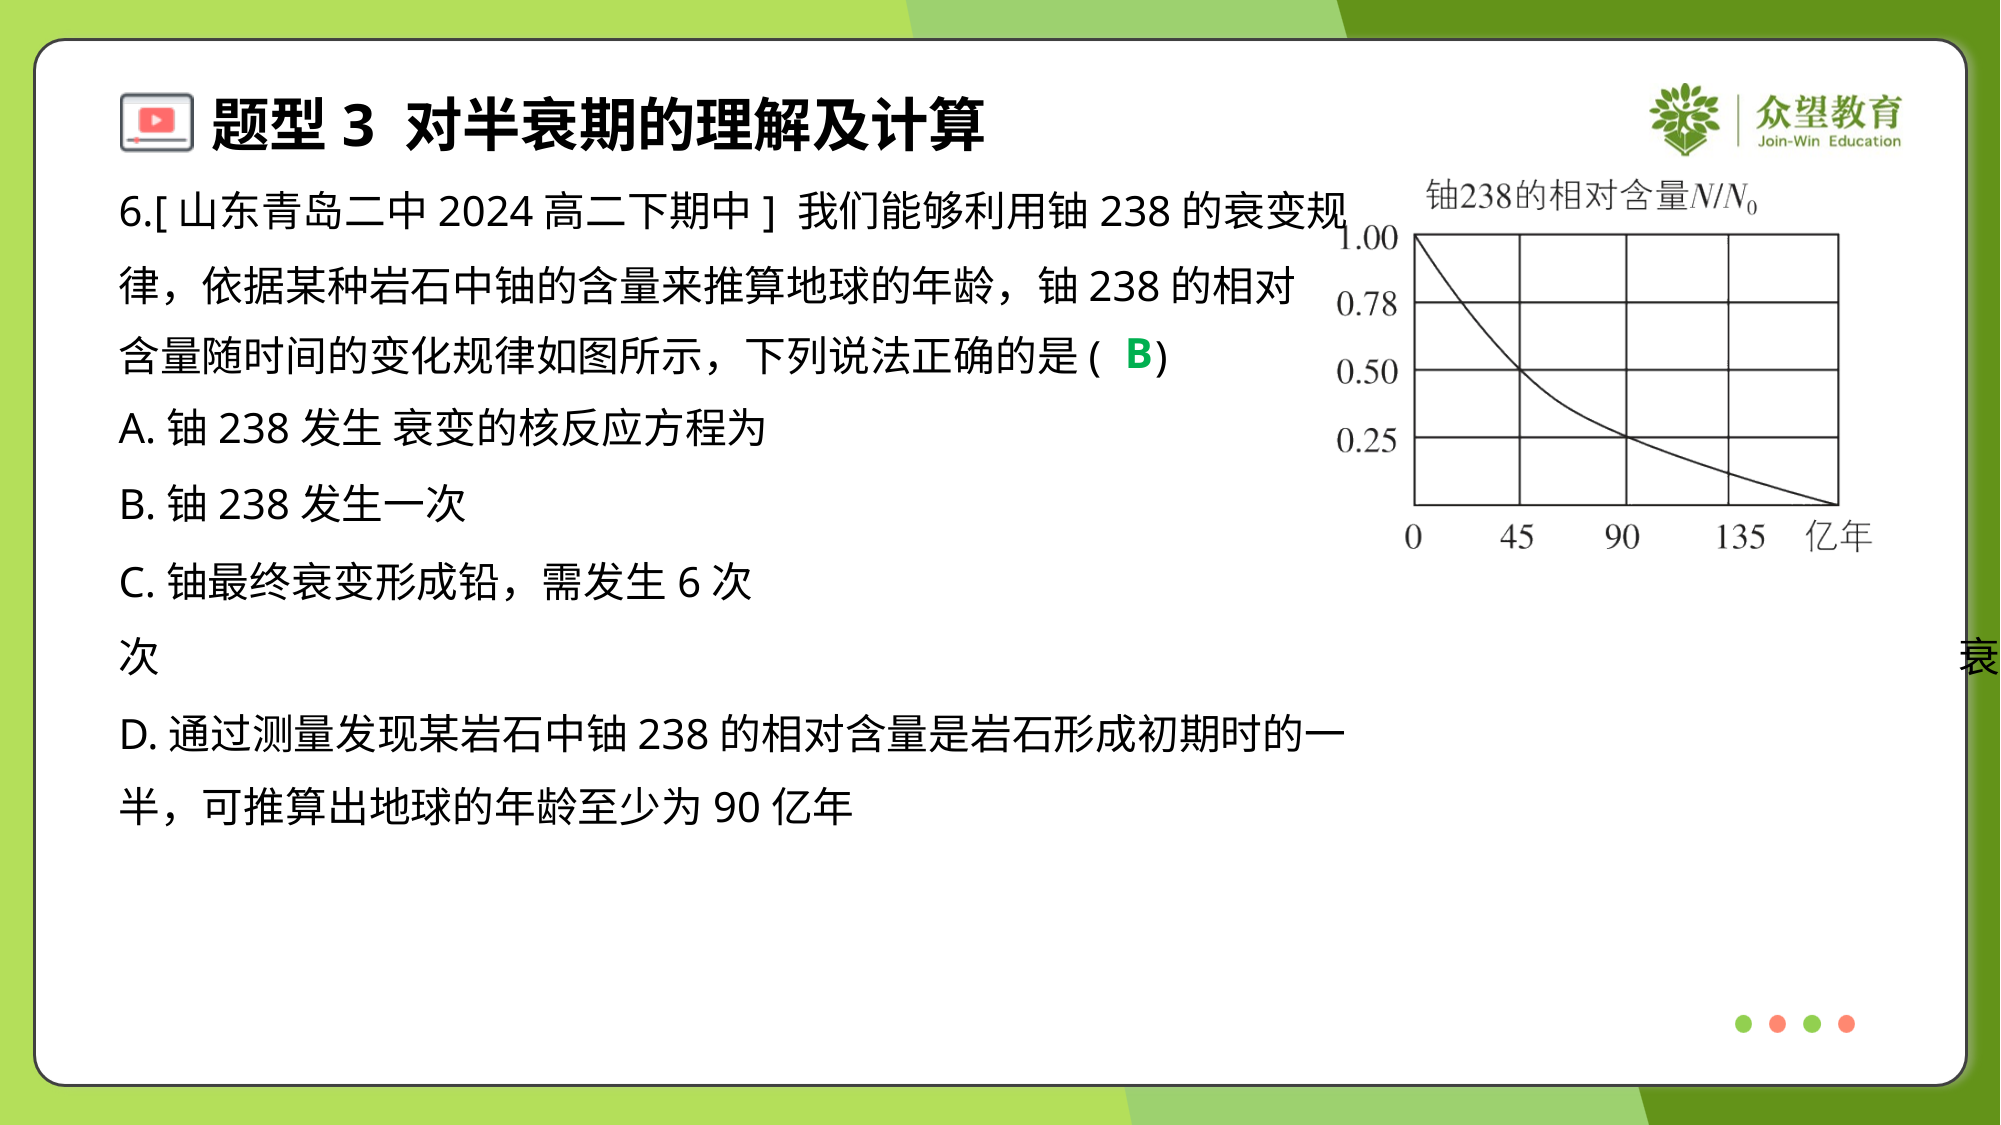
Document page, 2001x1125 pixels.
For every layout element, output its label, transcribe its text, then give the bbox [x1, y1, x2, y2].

picture [0, 0, 2000, 1125]
text_box 6.[山东青岛二中2024高二下期中] 我们能够利用铀238的衰变规 律，依据某种岩石中铀的含量来推算地球的年龄，铀238的相对 含量随时间的变化规律如图所示，下列说法正确的是( ) [118, 159, 1316, 373]
text_box B [1109, 306, 1169, 371]
